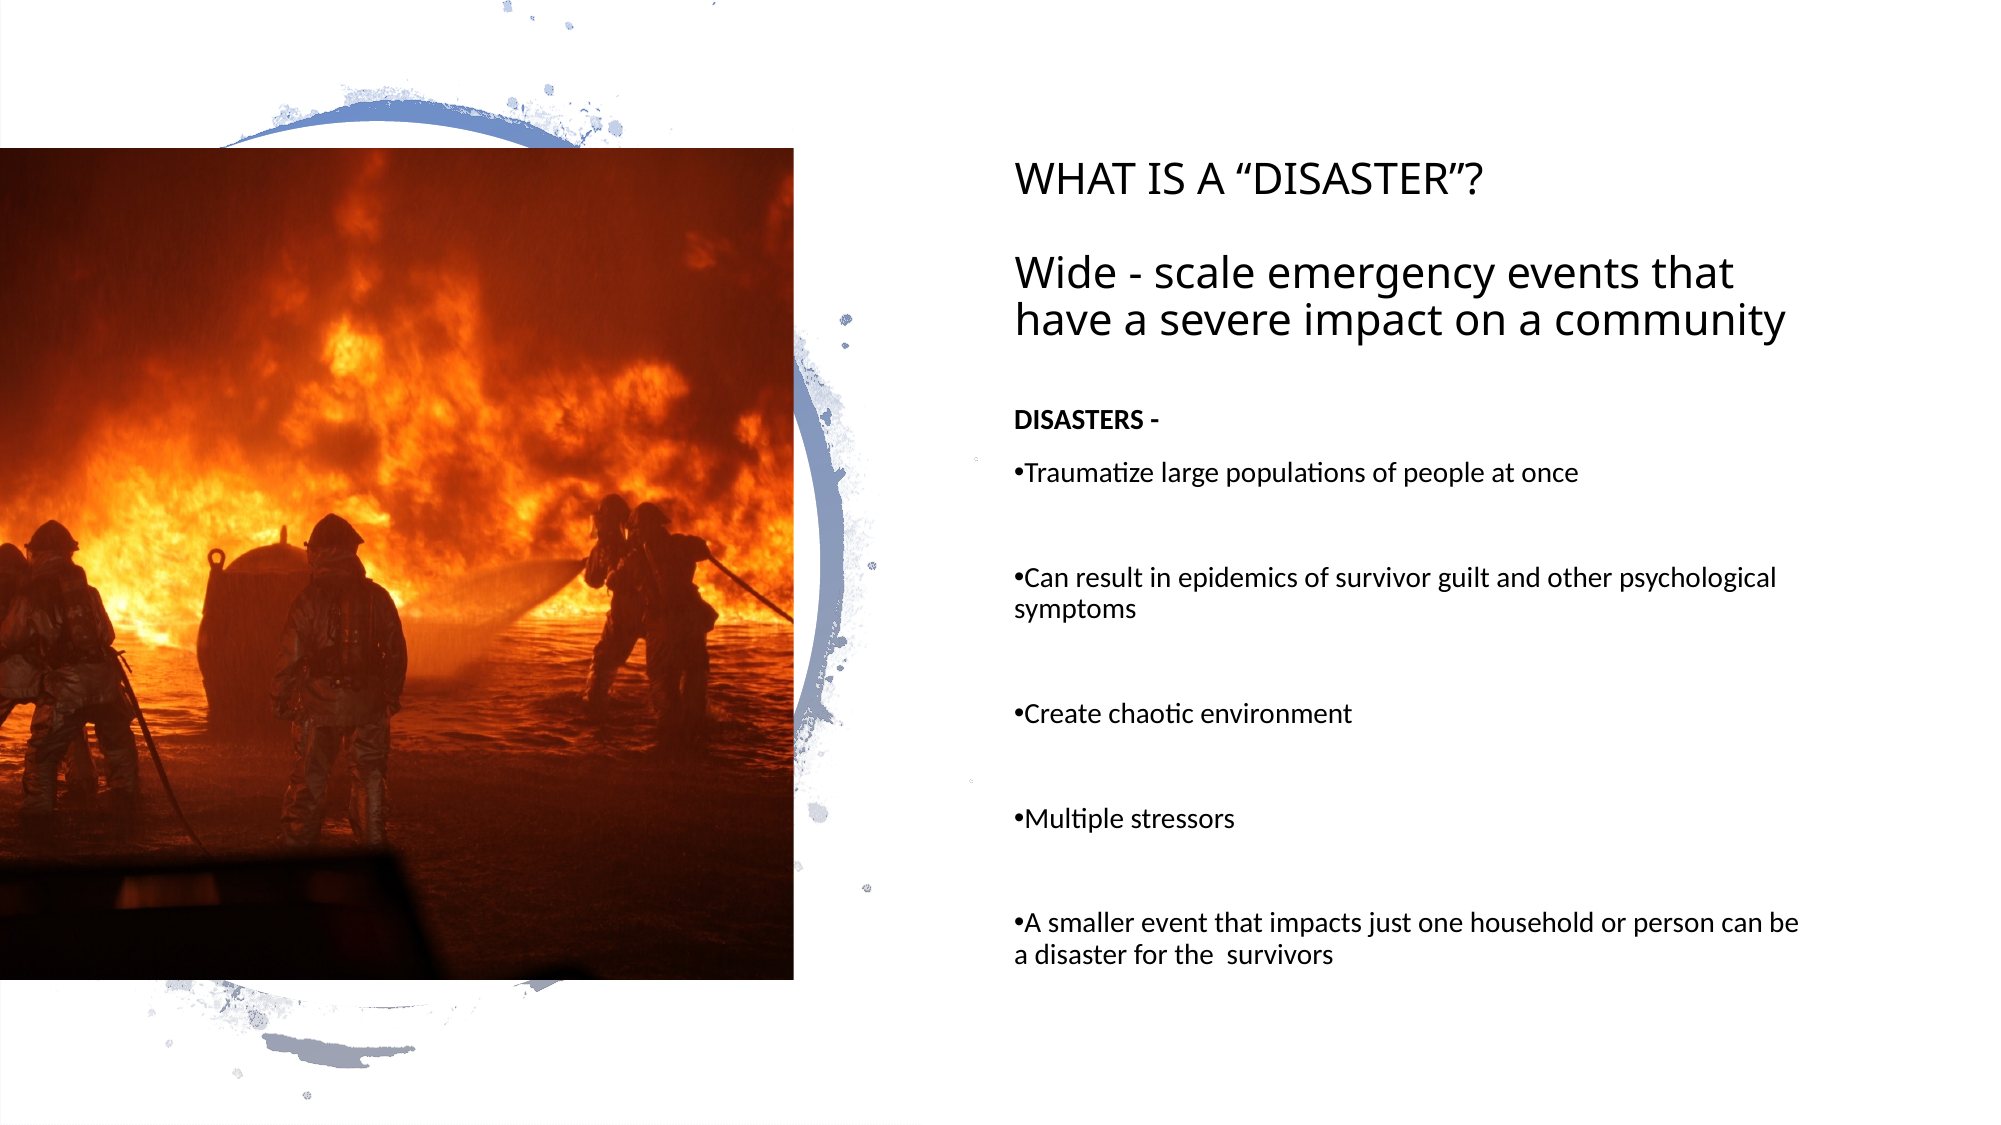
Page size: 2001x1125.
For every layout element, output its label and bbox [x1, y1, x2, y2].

list [0, 148, 794, 980]
picture [0, 0, 2000, 1125]
